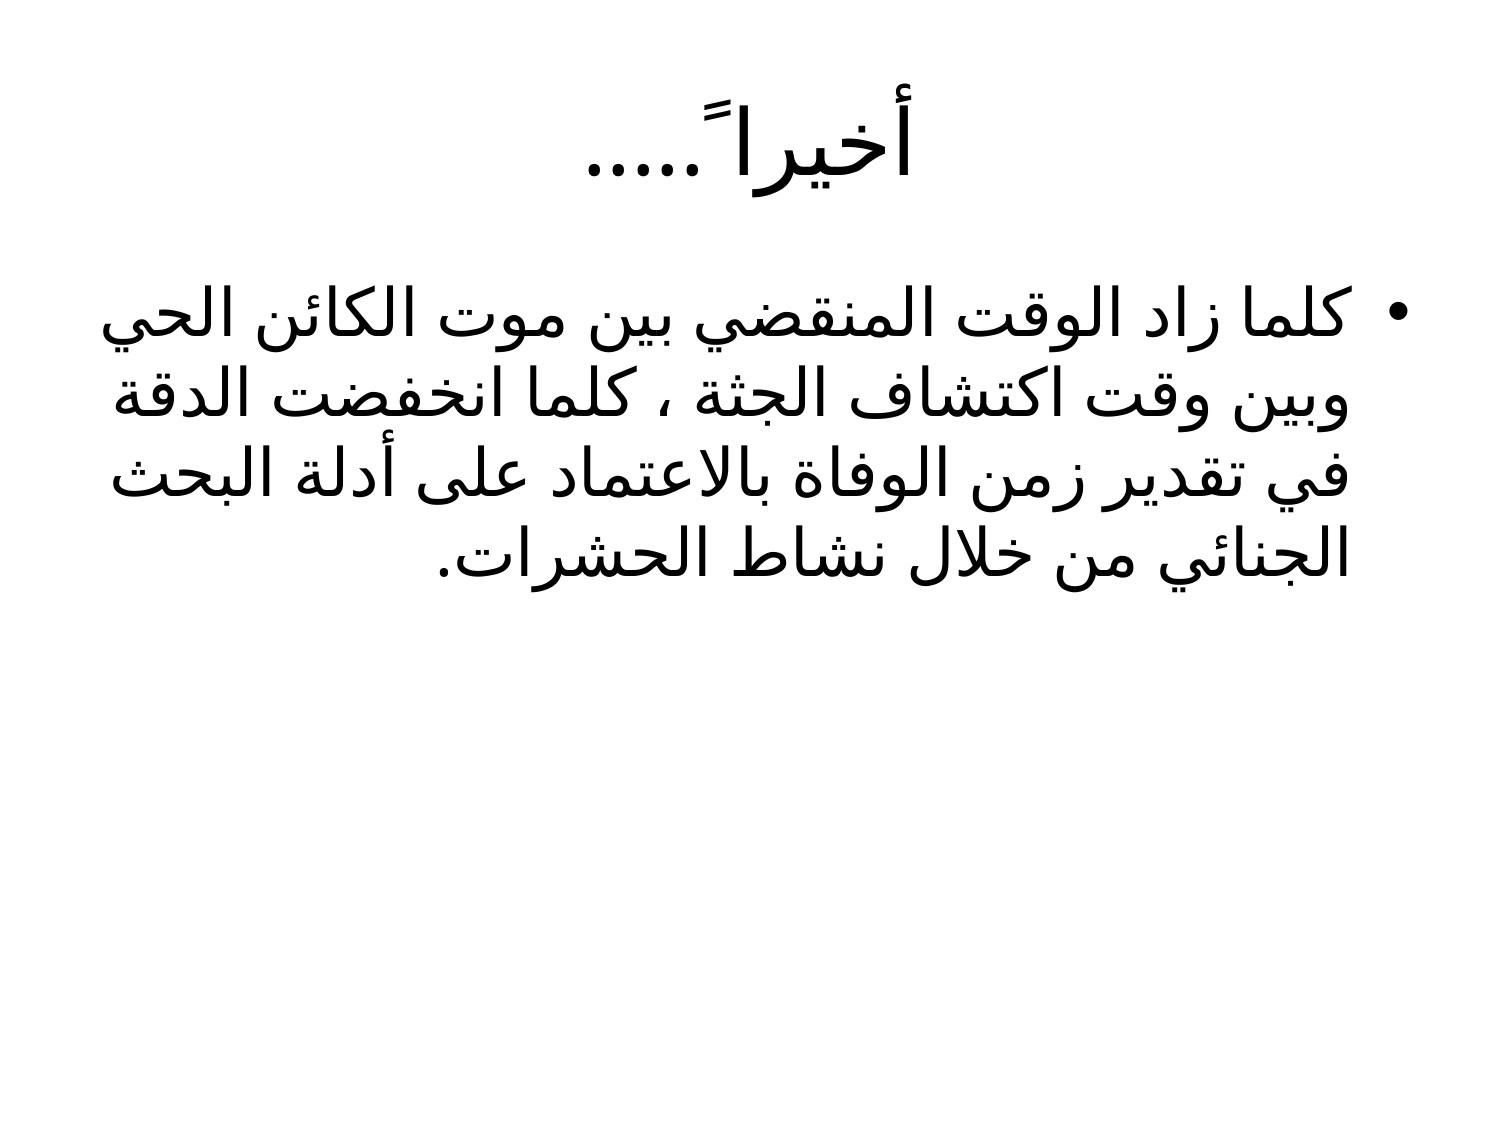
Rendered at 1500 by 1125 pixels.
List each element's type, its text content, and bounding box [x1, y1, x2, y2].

title أخيرا ً..... [75, 45, 1425, 233]
list كلما زاد الوقت المنقضي بين موت الكائن الحي وبين وقت اكتشاف الجثة ، كلما انخفضت الدقة في تقدير زمن الوفاة بالاعتماد على أدلة البحث الجنائي من خلال نشاط الحشرات. [75, 262, 1425, 1005]
